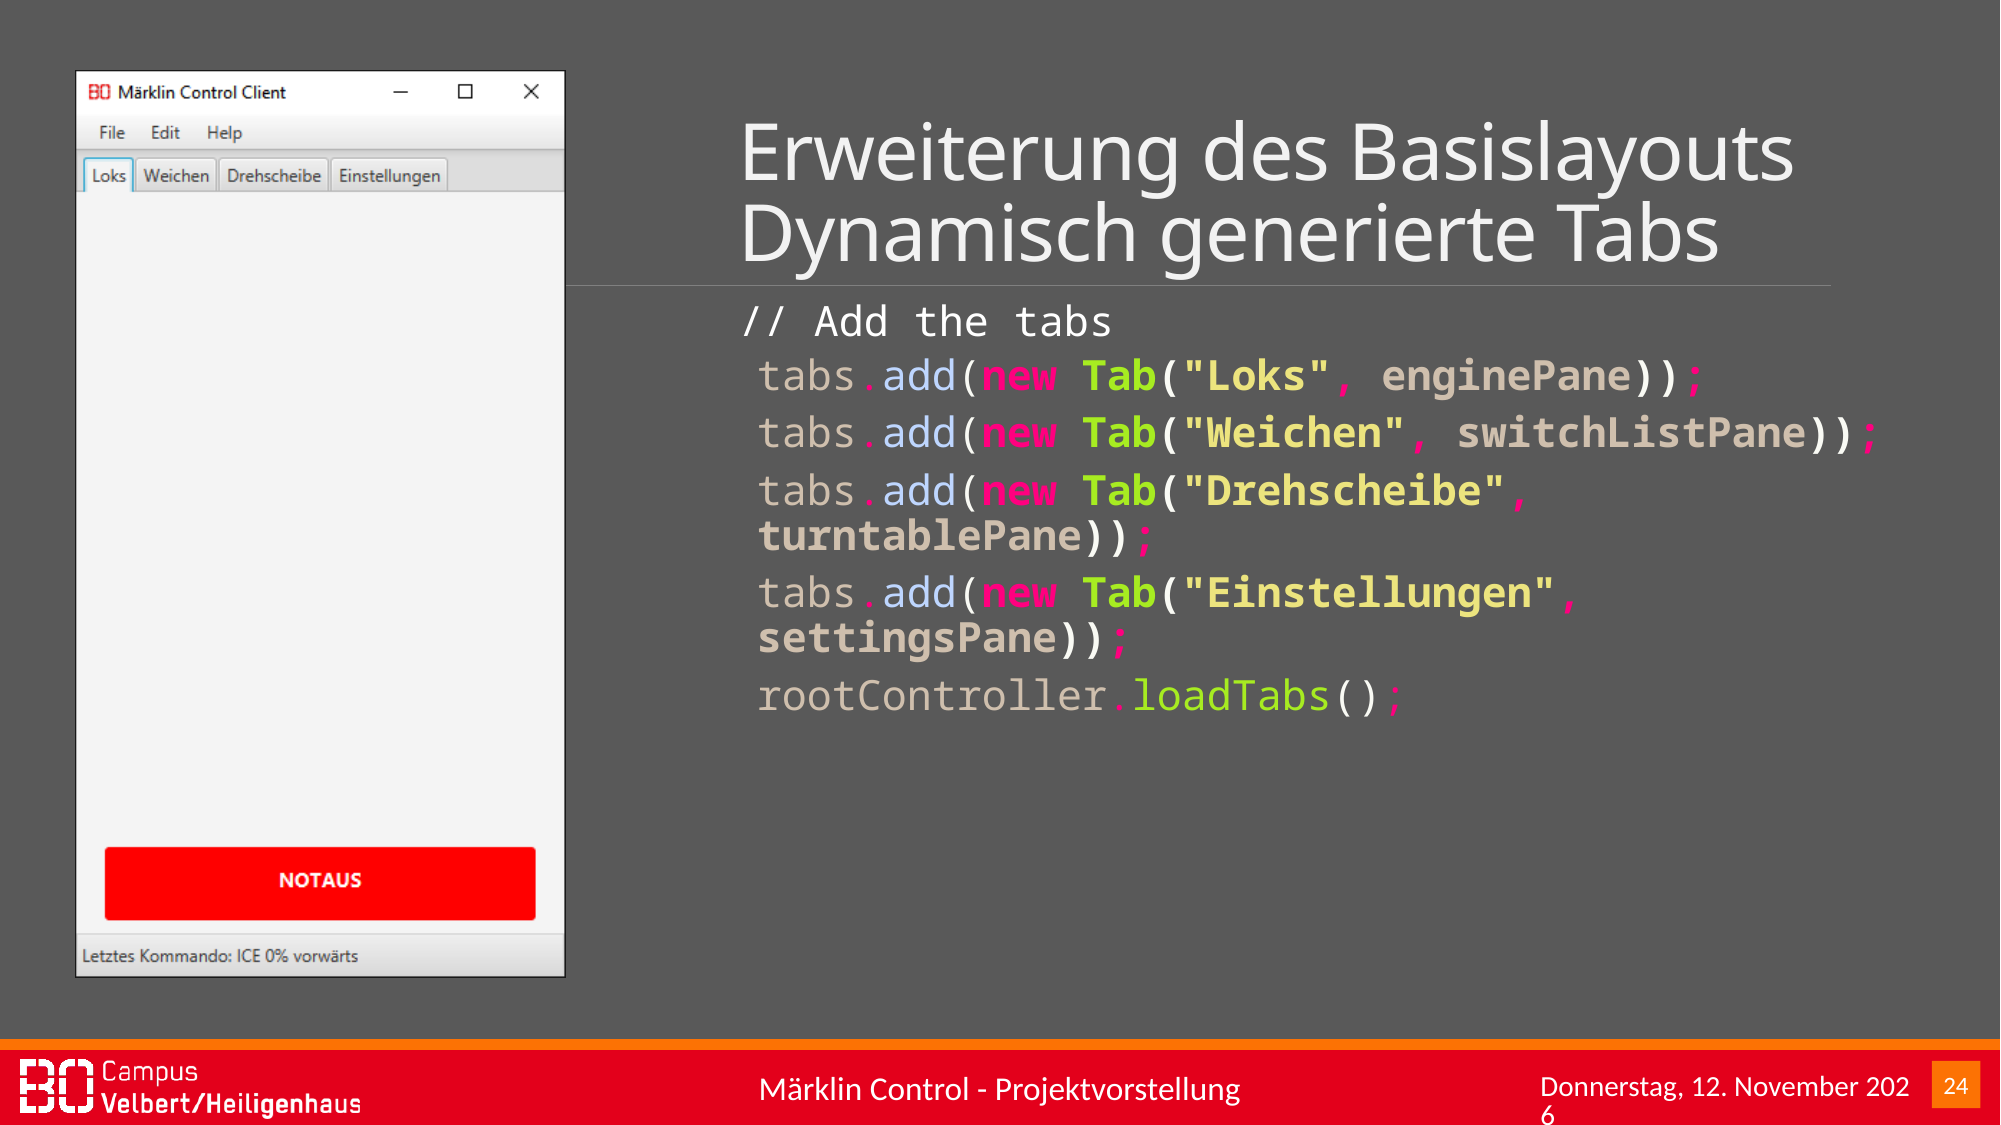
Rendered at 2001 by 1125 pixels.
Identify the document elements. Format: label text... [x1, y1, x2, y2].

slide_number 24 [1931, 1060, 1981, 1109]
picture [19, 1059, 94, 1113]
picture [74, 70, 566, 978]
title Erweiterung des Basislayouts Dynamisch generierte Tabs [723, 47, 1830, 285]
picture [101, 1057, 365, 1120]
list // Add the tabs tabs.add(new Tab("Loks", enginePane)); tabs.add(new Tab("Weichen", switchListPane)); tabs.add(new Tab("Drehscheibe", turntablePane)); tabs.add(new Tab("Einstellungen", settingsPane)); rootController.loadTabs(); [723, 293, 1931, 954]
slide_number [1525, 1054, 1931, 1115]
